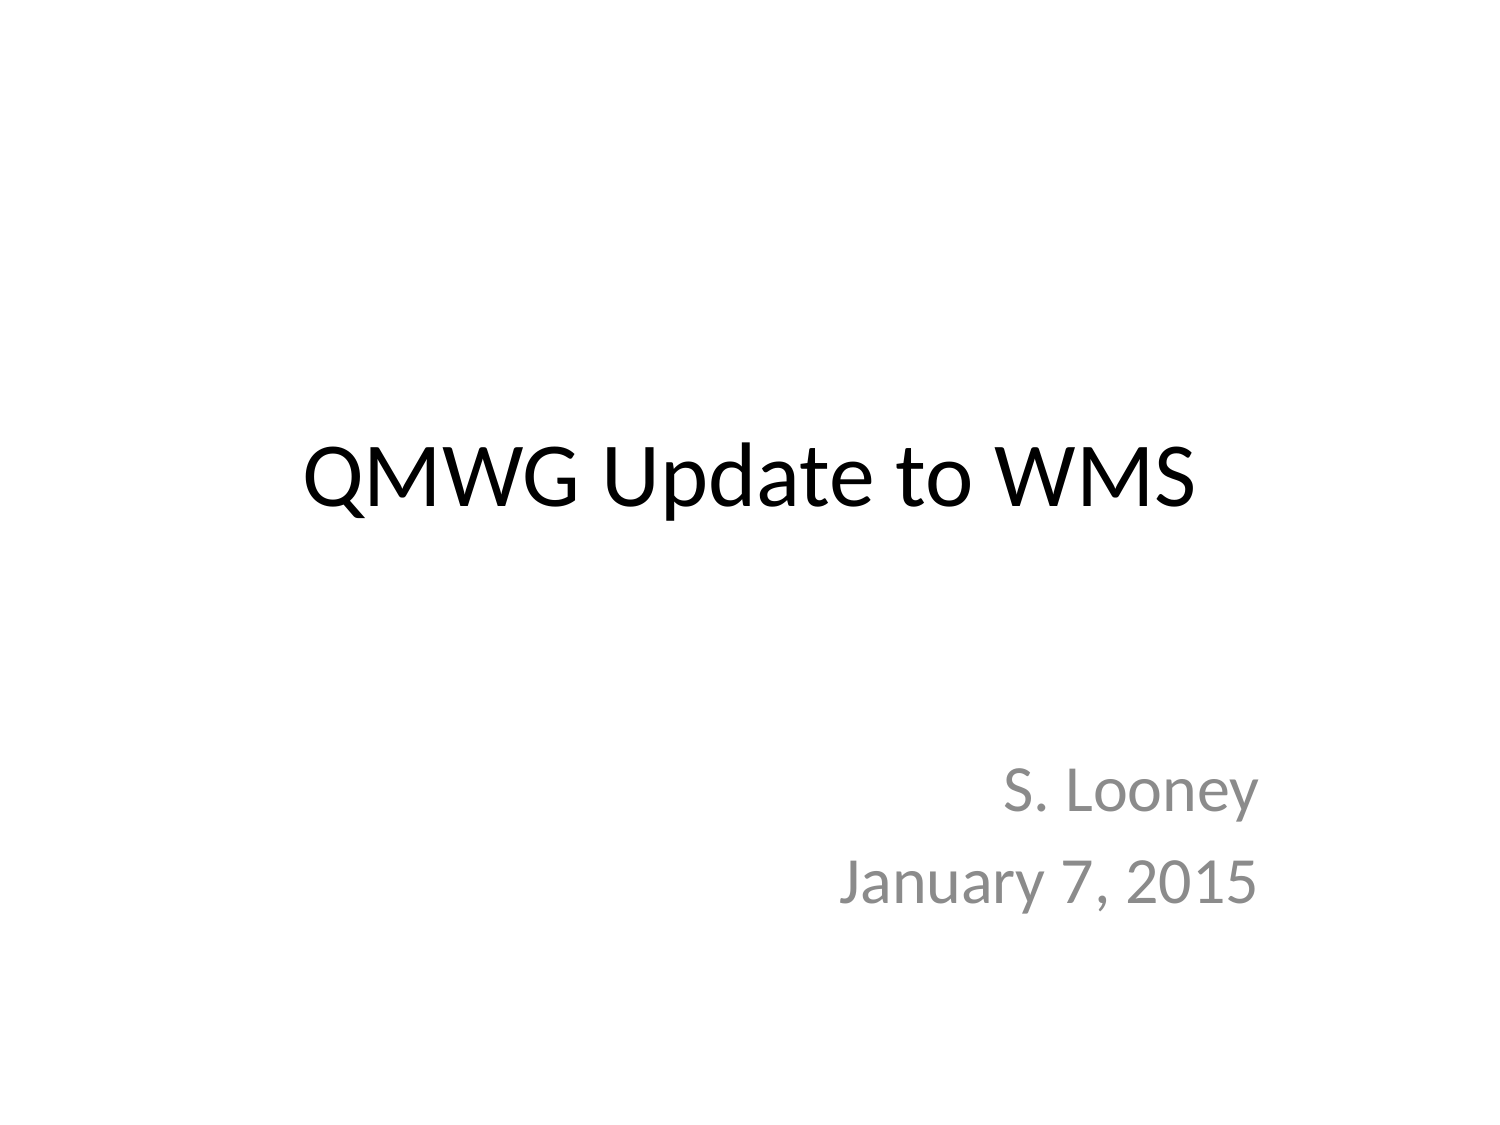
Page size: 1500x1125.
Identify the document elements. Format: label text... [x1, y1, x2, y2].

title QMWG Update to WMS [112, 349, 1388, 591]
subtitle S. Looney January 7, 2015 [225, 737, 1275, 925]
